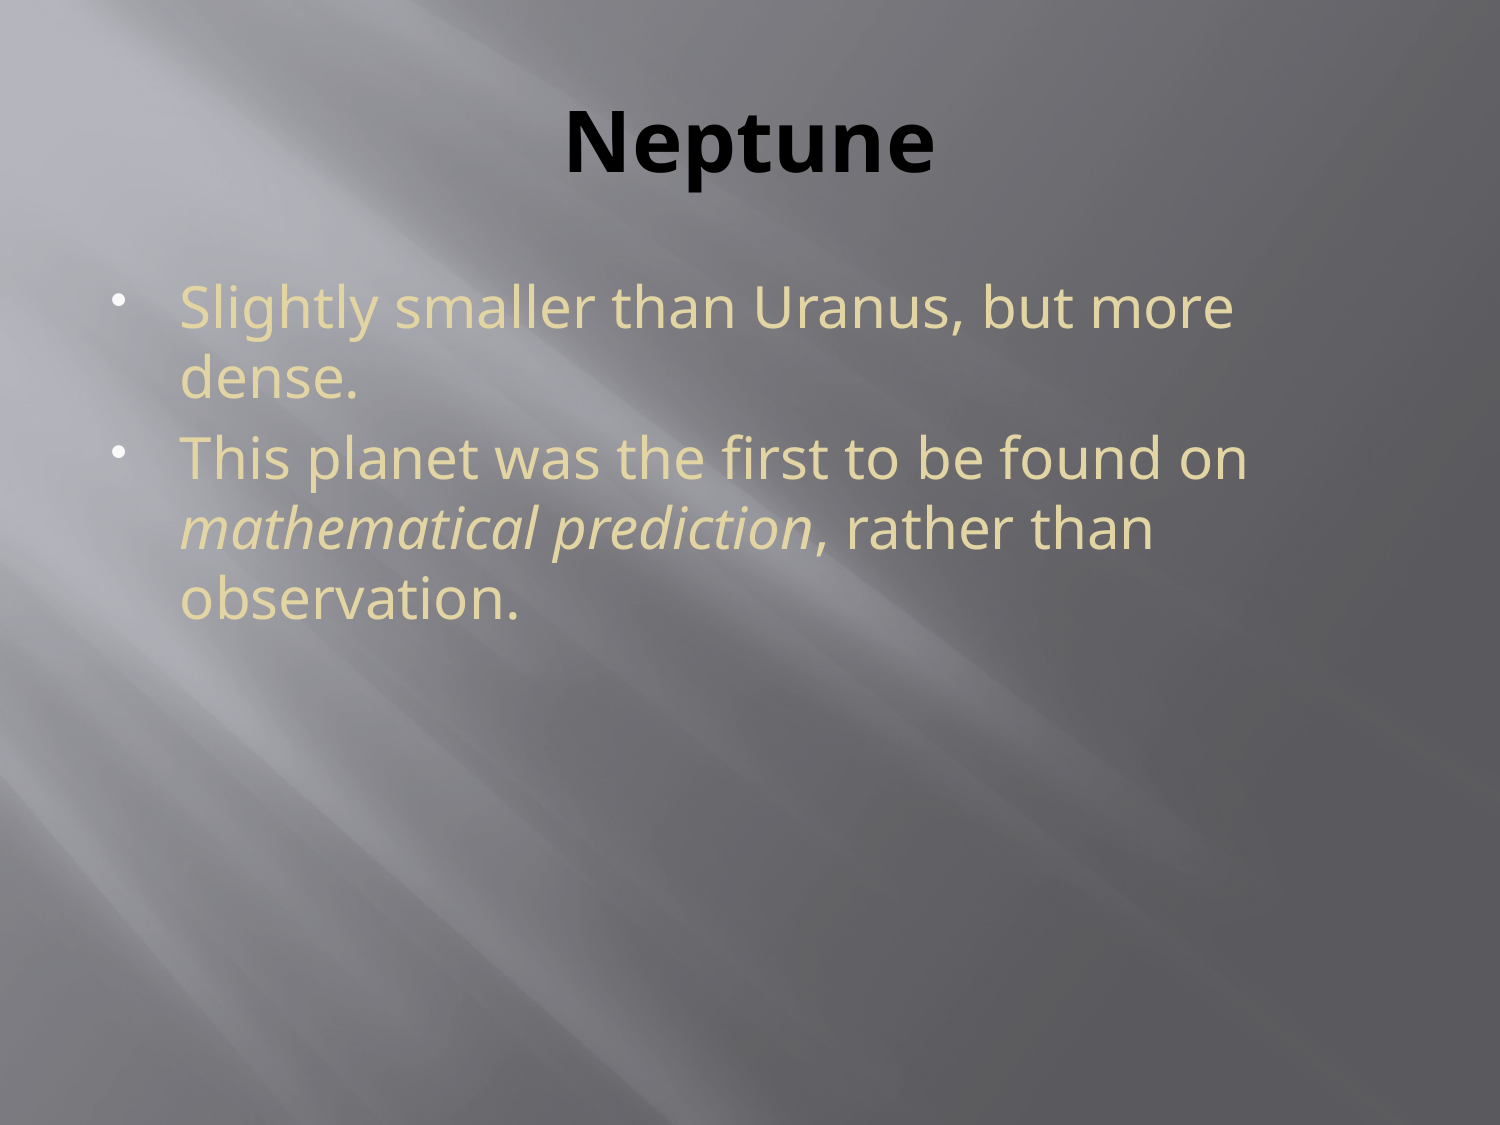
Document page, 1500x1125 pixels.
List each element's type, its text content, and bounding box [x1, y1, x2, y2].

title Neptune [75, 45, 1425, 233]
list Slightly smaller than Uranus, but more dense. This planet was the first to be found on mathematical prediction, rather than observation. [75, 262, 1425, 1035]
